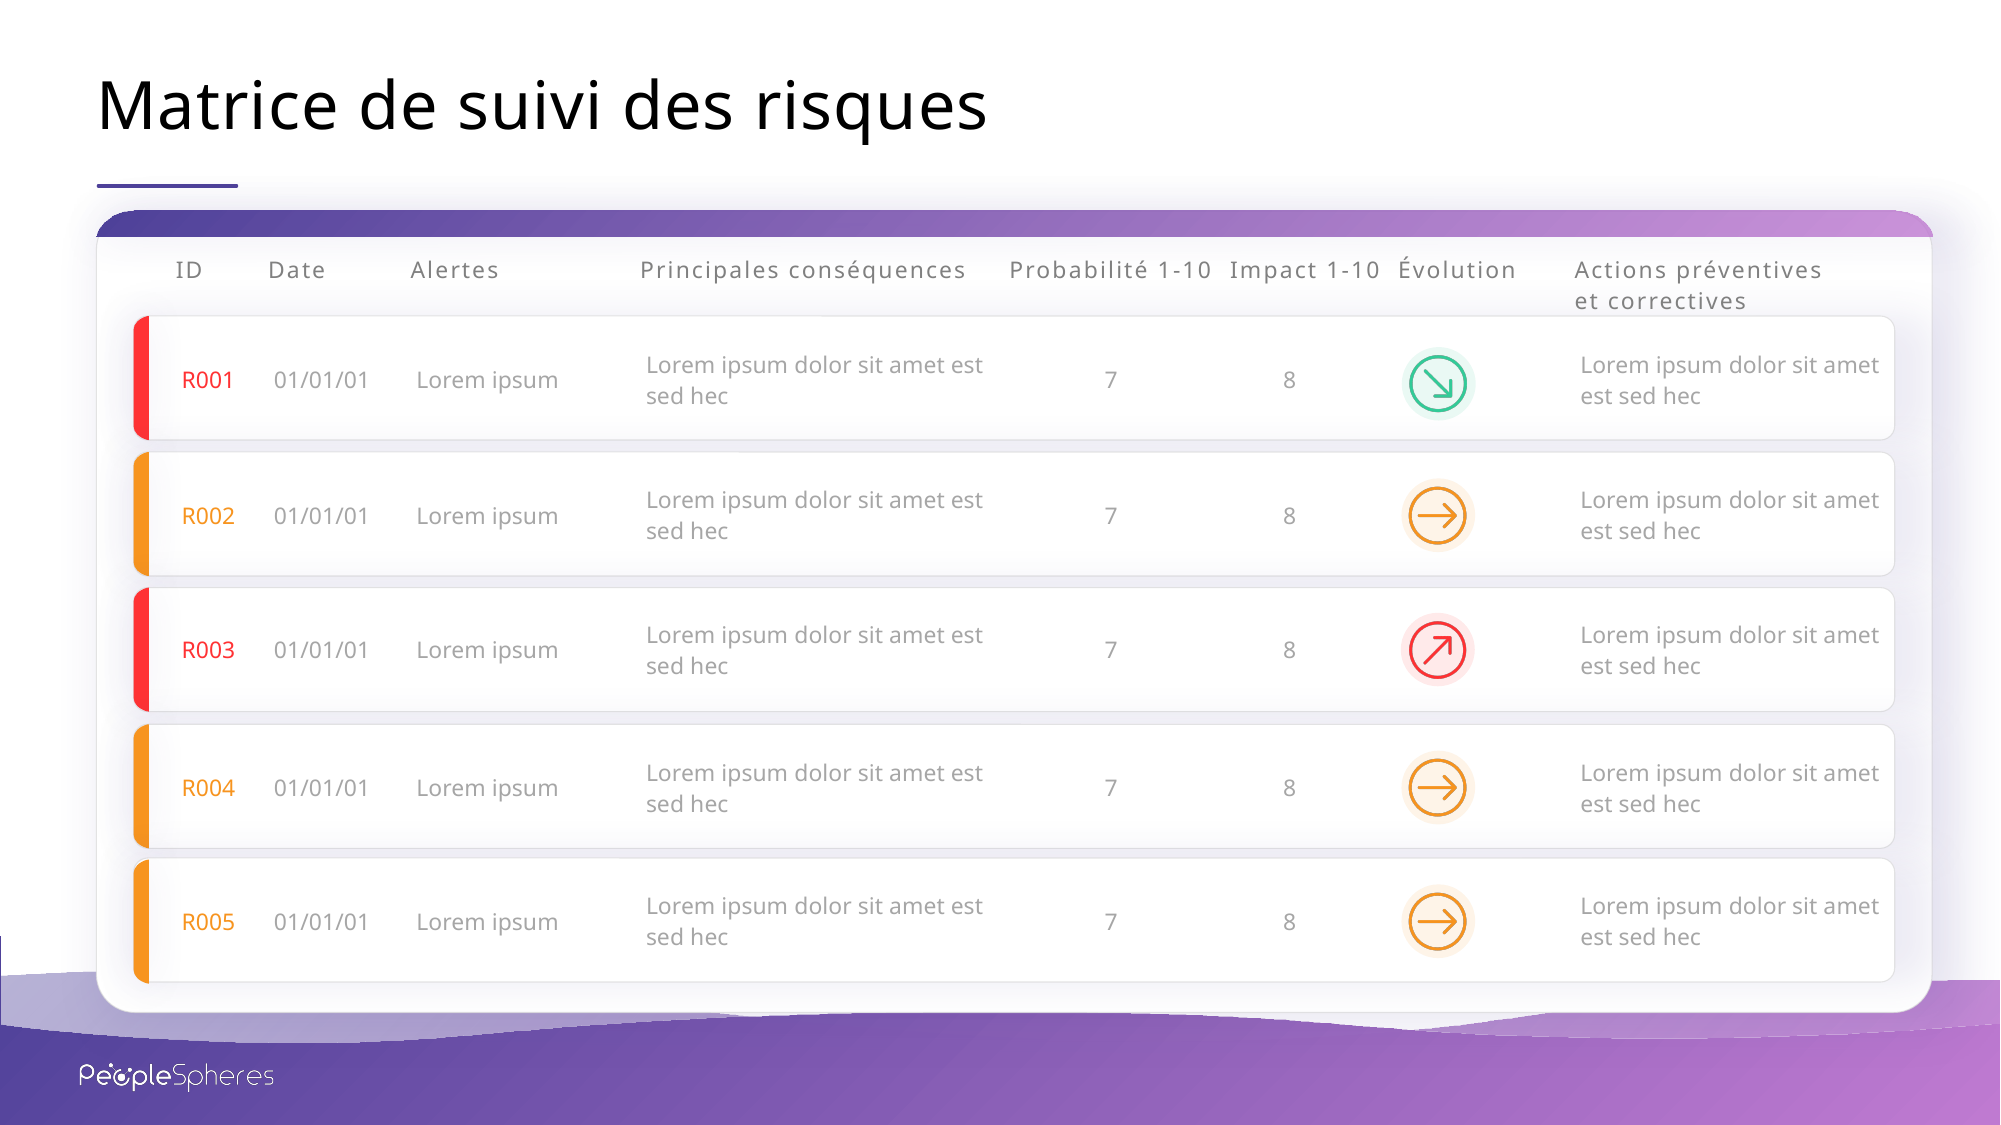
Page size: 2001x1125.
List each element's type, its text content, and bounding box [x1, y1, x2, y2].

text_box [1401, 884, 1476, 958]
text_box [133, 451, 1895, 576]
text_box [1401, 750, 1476, 825]
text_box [133, 315, 1895, 440]
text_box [1400, 612, 1475, 687]
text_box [133, 724, 1895, 849]
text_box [133, 587, 1895, 712]
picture [79, 1063, 274, 1093]
title Matrice de suivi des risques [96, 71, 1259, 157]
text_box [96, 210, 1933, 1013]
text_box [1401, 478, 1476, 552]
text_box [1401, 347, 1476, 421]
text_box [133, 857, 1895, 984]
